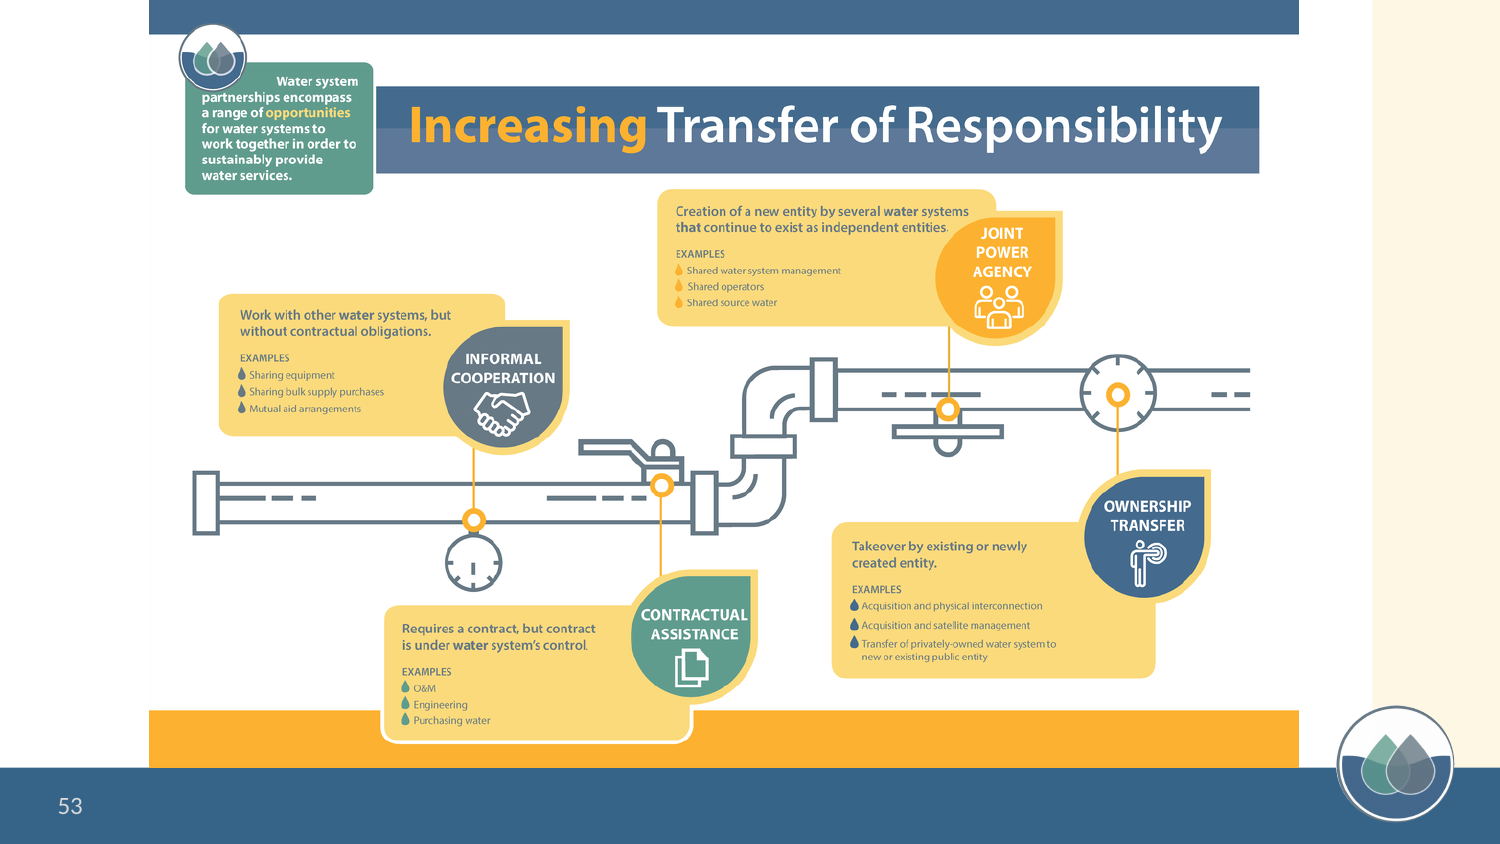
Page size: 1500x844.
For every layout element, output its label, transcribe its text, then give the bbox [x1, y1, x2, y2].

slide_number 53 [16, 782, 124, 828]
picture [149, 0, 1299, 768]
